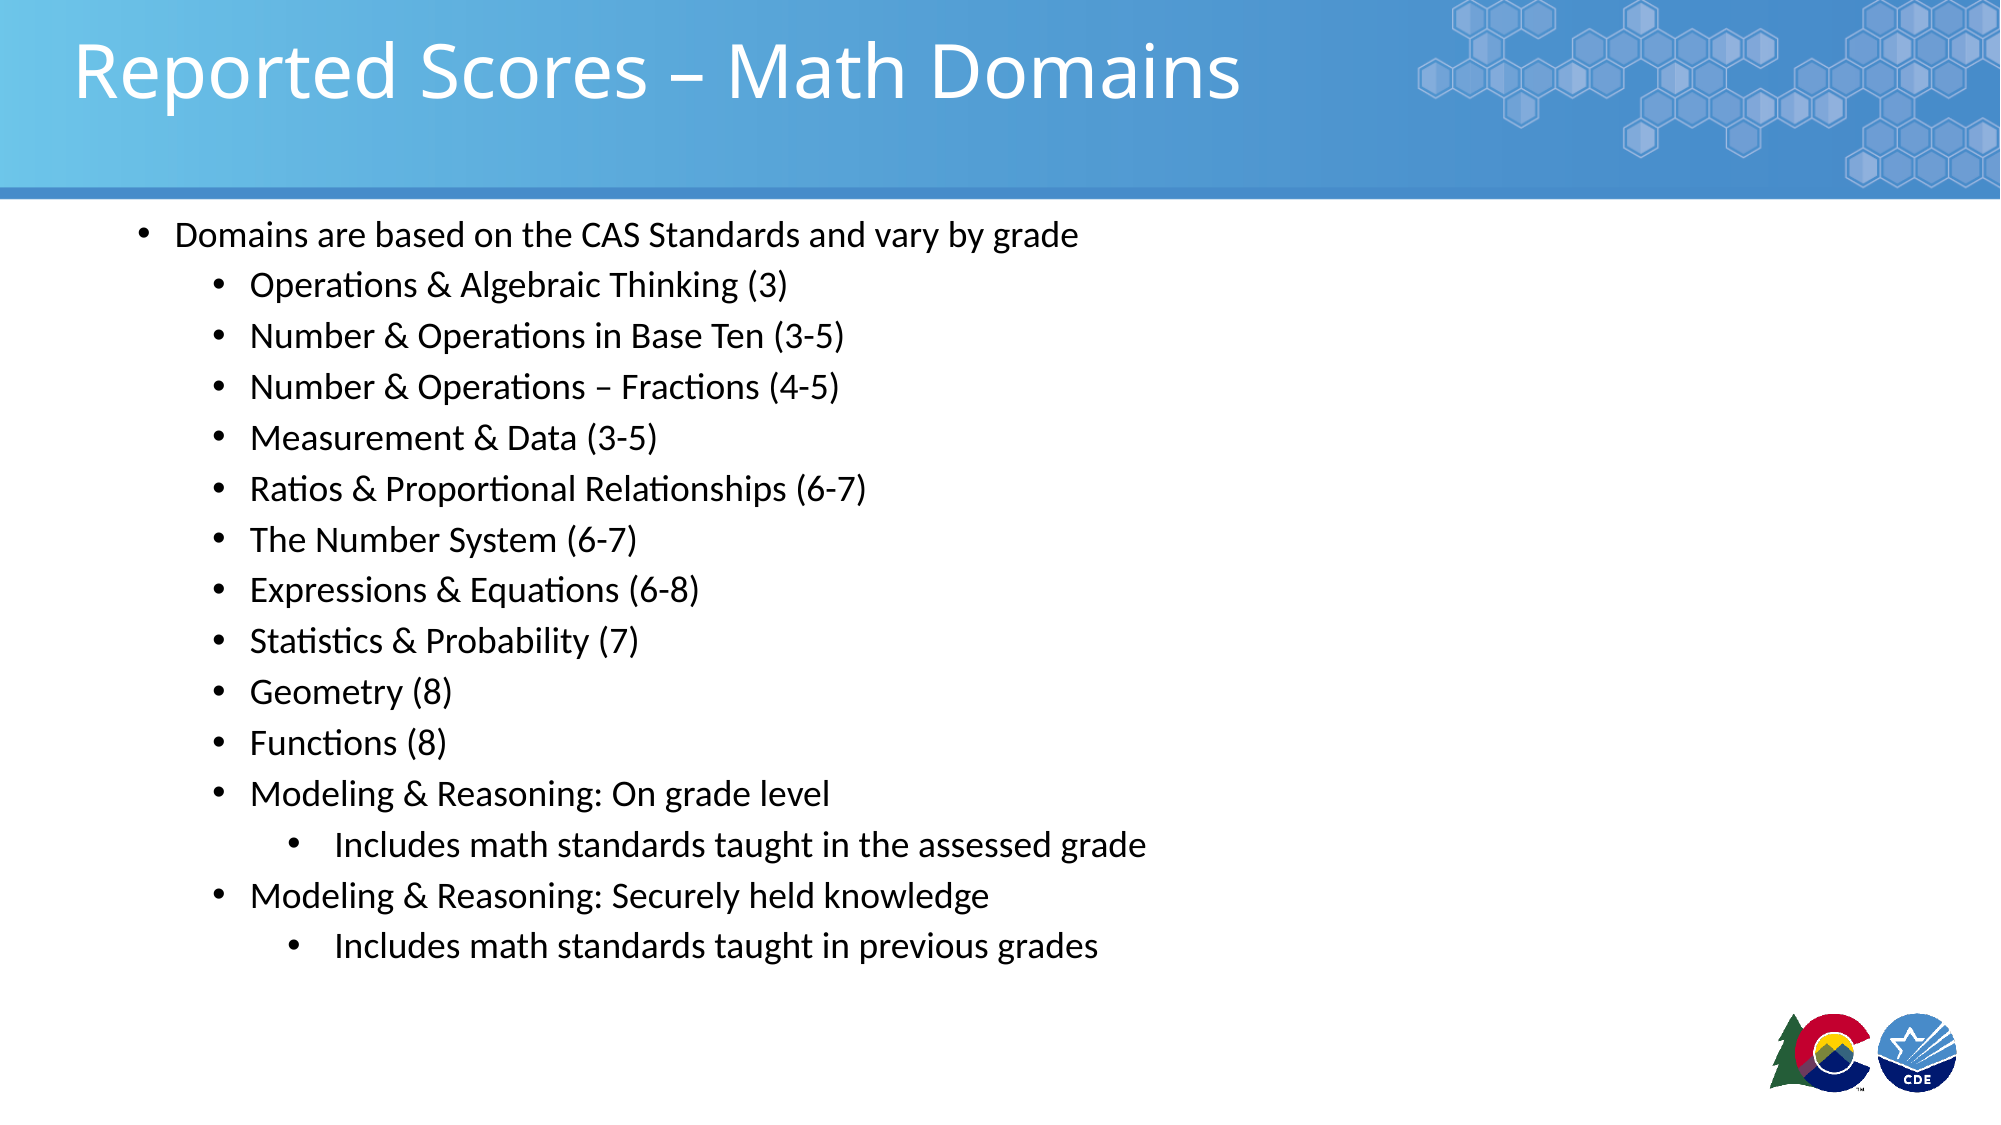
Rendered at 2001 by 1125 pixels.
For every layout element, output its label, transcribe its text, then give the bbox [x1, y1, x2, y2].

picture [0, 0, 2000, 200]
list Domains are based on the CAS Standards and vary by grade Operations & Algebraic Thinking (3) Number & Operations in Base Ten (3-5) Number & Operations – Fractions (4-5) Measurement & Data (3-5) Ratios & Proportional Relationships (6-7) The Number System (6-7) Expressions & Equations (6-8) Statistics & Probability (7) Geometry (8) Functions (8) Modeling & Reasoning: On grade level Includes math standards taught in the assessed grade Modeling & Reasoning: Securely held knowledge Includes math standards taught in previous grades [137, 214, 1863, 929]
title Reported Scores – Math Domains [72, 33, 1396, 182]
picture [1768, 1012, 1957, 1093]
